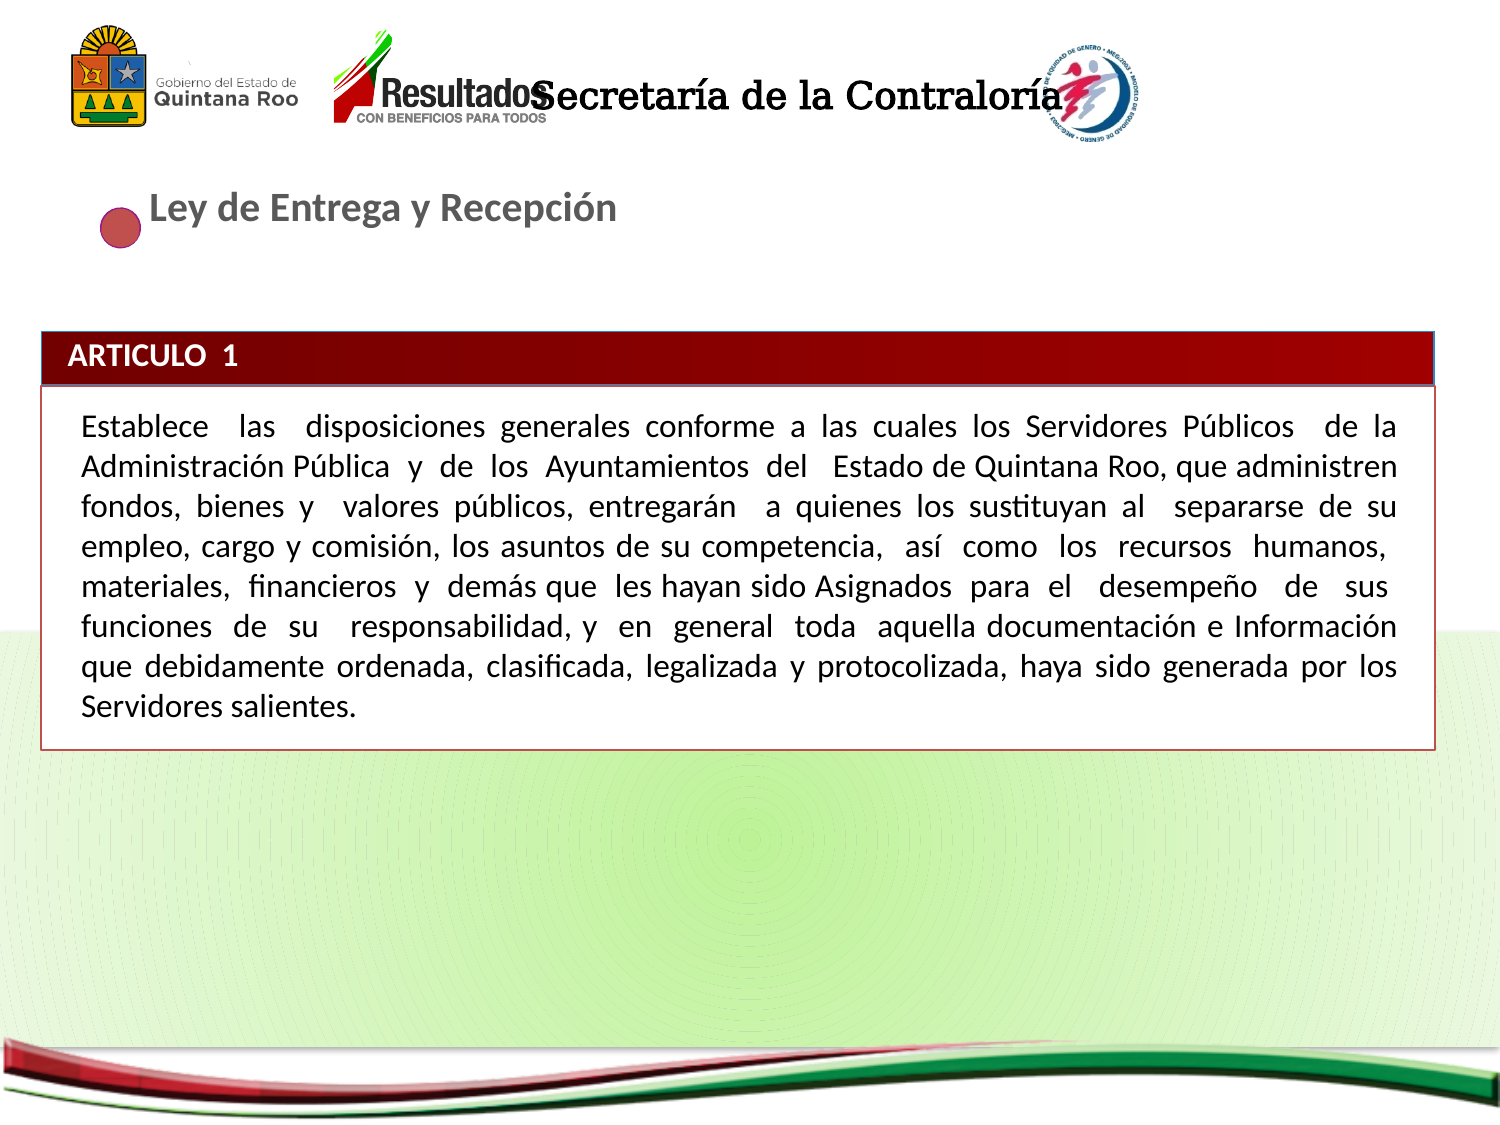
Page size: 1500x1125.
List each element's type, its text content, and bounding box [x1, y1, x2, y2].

text_box Ley de Entrega y Recepción [123, 172, 644, 238]
text_box Secretaría de la Contraloría [567, 63, 1037, 124]
picture [0, 1031, 1500, 1125]
text_box [0, 632, 1500, 1030]
picture [1042, 45, 1140, 142]
picture [58, 25, 303, 130]
picture [318, 23, 563, 130]
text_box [100, 207, 141, 248]
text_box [41, 331, 1436, 751]
